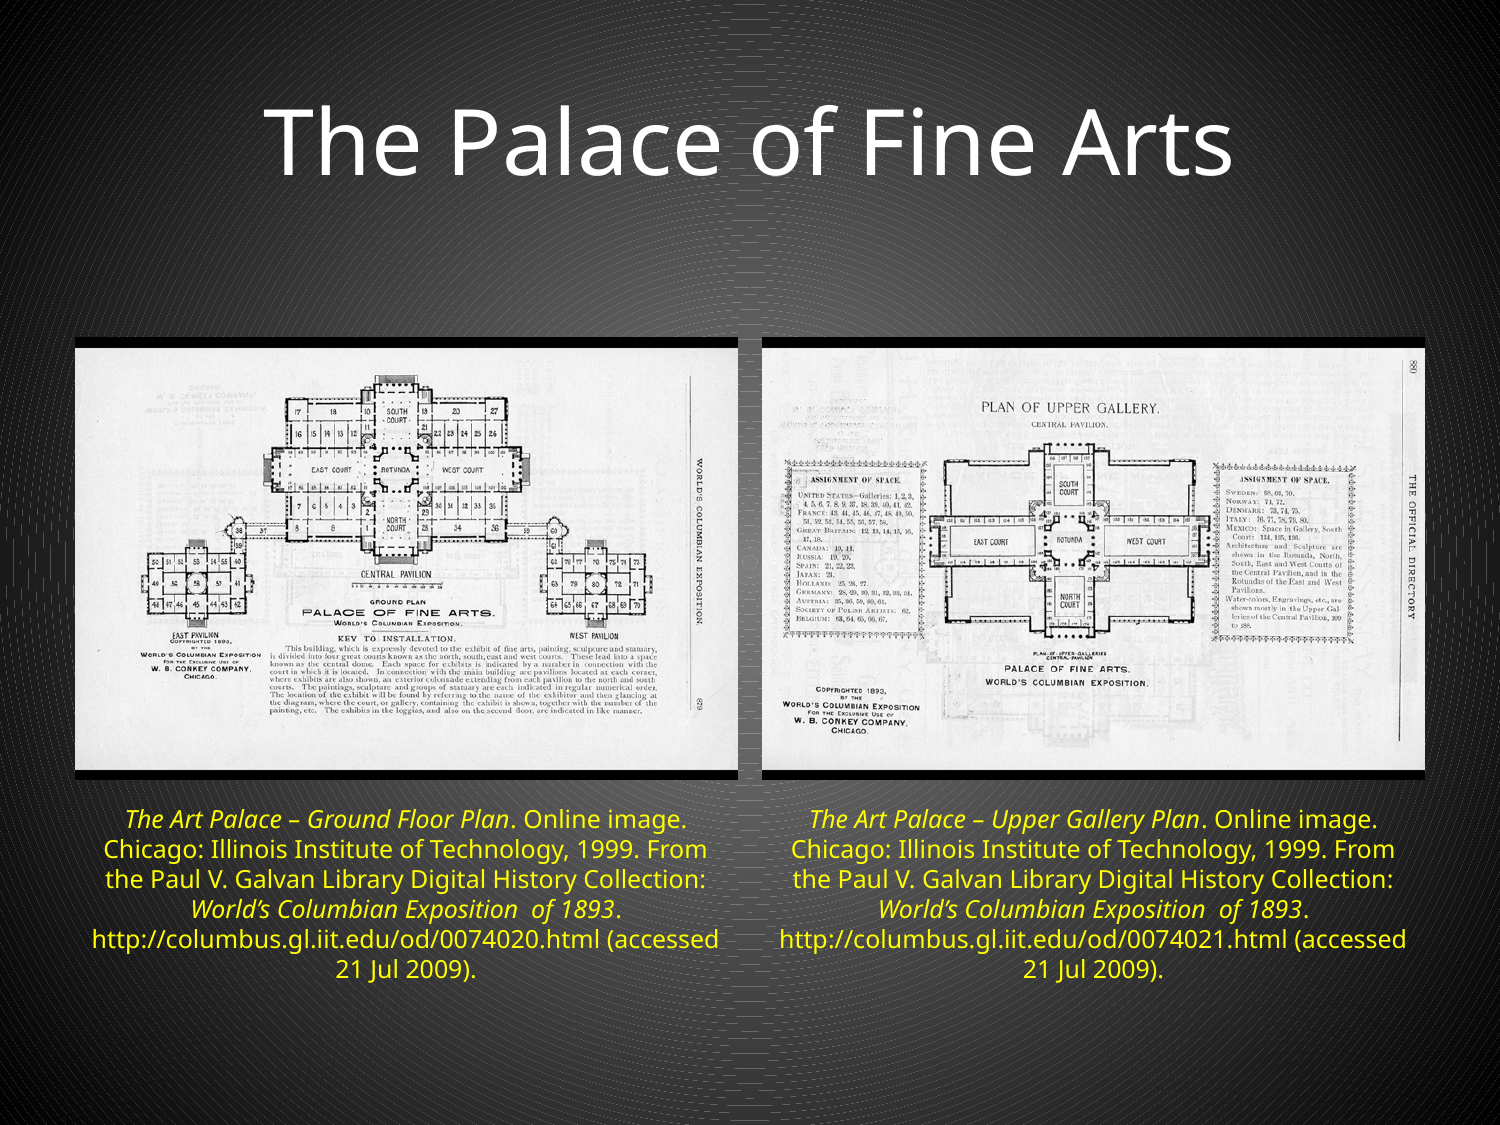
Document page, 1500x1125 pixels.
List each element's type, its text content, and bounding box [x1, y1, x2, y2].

text_box The Art Palace – Upper Gallery Plan. Online image. Chicago: Illinois Institute of Technology, 1999. From the Paul V. Galvan Library Digital History Collection: World’s Columbian Exposition of 1893. http://columbus.gl.iit.edu/od/0074021.html (accessed 21 Jul 2009). [762, 800, 1425, 988]
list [762, 337, 1426, 780]
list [74, 337, 738, 780]
title The Palace of Fine Arts [75, 45, 1425, 233]
text_box The Art Palace – Ground Floor Plan. Online image. Chicago: Illinois Institute of Technology, 1999. From the Paul V. Galvan Library Digital History Collection: World’s Columbian Exposition of 1893. http://columbus.gl.iit.edu/od/0074020.html (accessed 21 Jul 2009). [74, 800, 738, 988]
